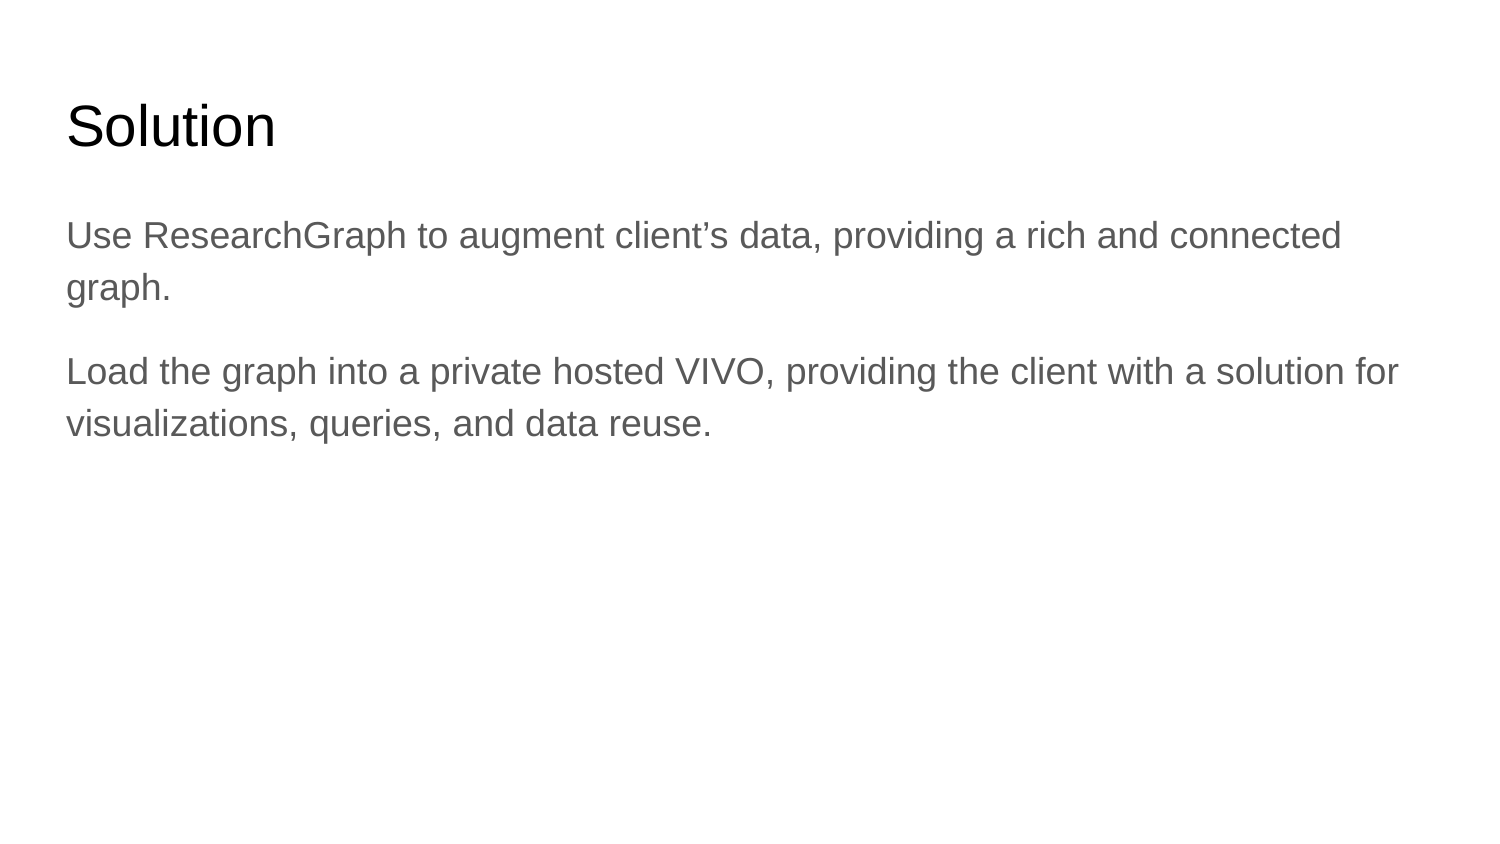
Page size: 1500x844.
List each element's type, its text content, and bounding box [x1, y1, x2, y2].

list Use ResearchGraph to augment client’s data, providing a rich and connected graph. Load the graph into a private hosted VIVO, providing the client with a solution for visualizations, queries, and data reuse. [51, 189, 1449, 750]
title Solution [51, 72, 1449, 167]
